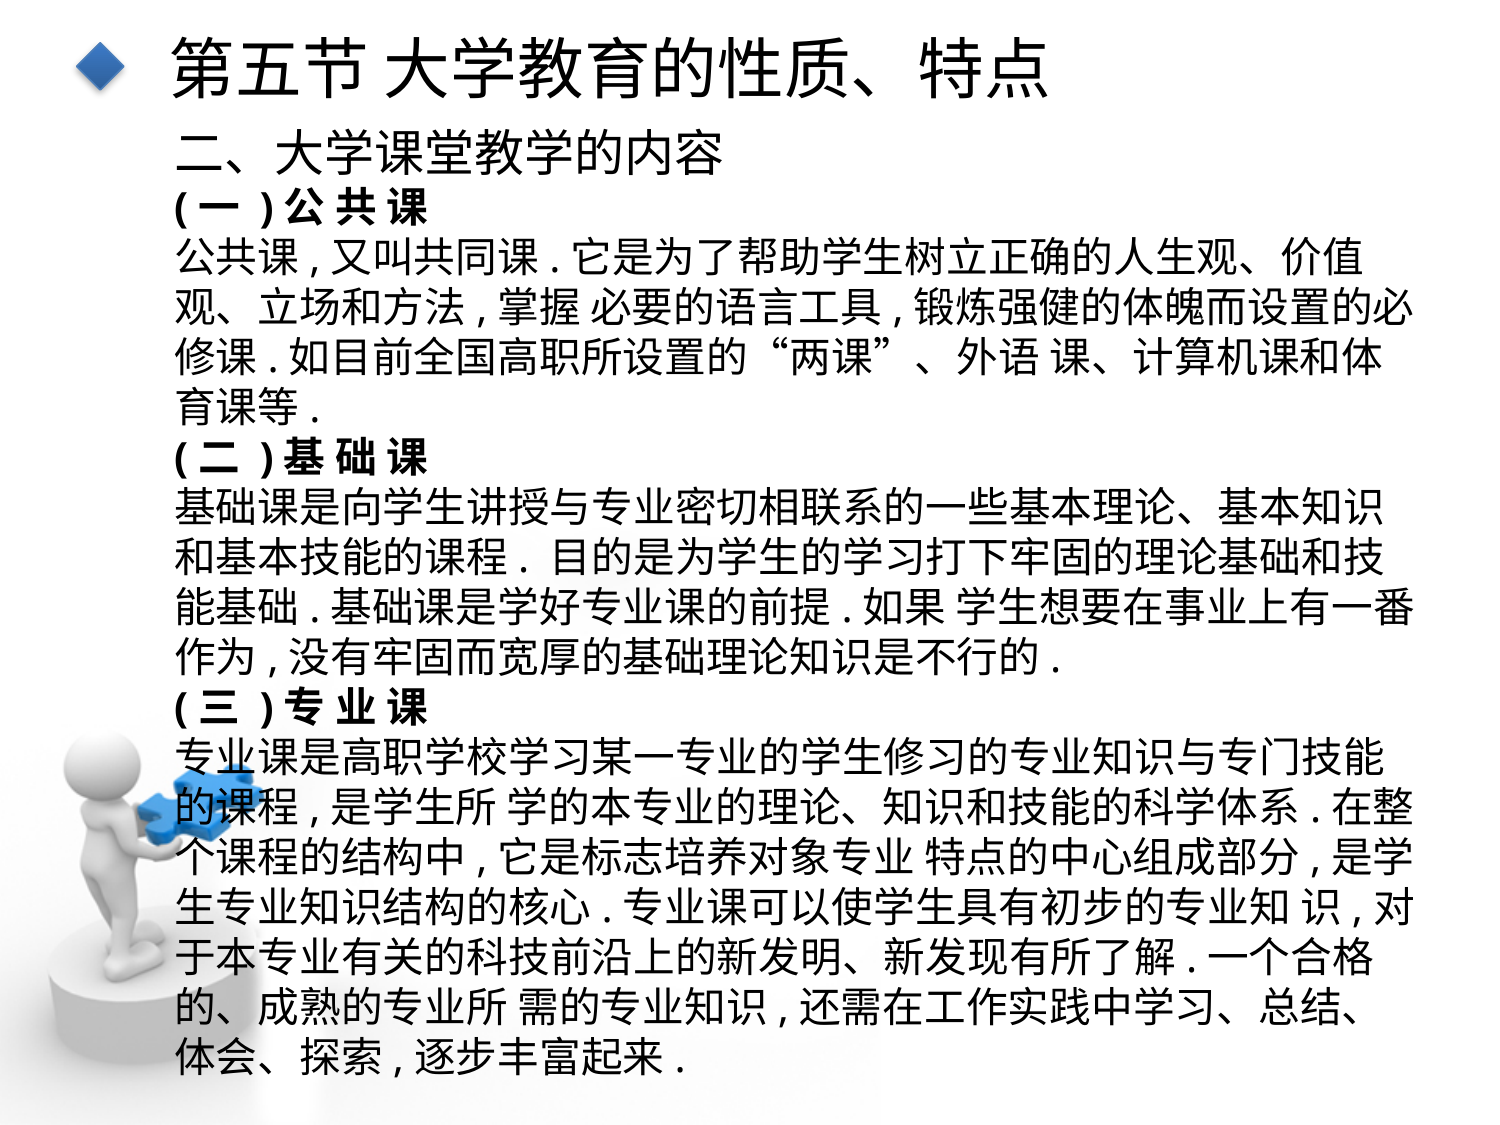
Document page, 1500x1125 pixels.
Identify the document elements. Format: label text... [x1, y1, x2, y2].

picture [0, 0, 1500, 1125]
text_box 二、大学课堂教学的内容 (一 )公 共 课 公共课,又叫共同课.它是为了帮助学生树立正确的人生观、价值观、立场和方法,掌握 必要的语言工具,锻炼强健的体魄而设置的必修课.如目前全国高职所设置的“两课”、外语 课、计算机课和体育课等. (二 )基 础 课 基础课是向学生讲授与专业密切相联系的一些基本理论、基本知识和基本技能的课程. 目的是为学生的学习打下牢固的理论基础和技能基础.基础课是学好专业课的前提.如果 学生想要在事业上有一番作为,没有牢固而宽厚的基础理论知识是不行的. (三 )专 业 课 专业课是高职学校学习某一专业的学生修习的专业知识与专门技能的课程,是学生所 学的本专业的理论、知识和技能的科学体系.在整个课程的结构中,它是标志培养对象专业 特点的中心组成部分,是学生专业知识结构的核心.专业课可以使学生具有初步的专业知 识,对于本专业有关的科技前沿上的新发明、新发现有所了解.一个合格的、成熟的专业所 需的专业知识,还需在工作实践中学习、总结、体会、探索,逐步丰富起来. [159, 113, 1435, 1089]
text_box [76, 42, 125, 91]
text_box 第五节 大学教育的性质、特点 [153, 19, 1067, 114]
